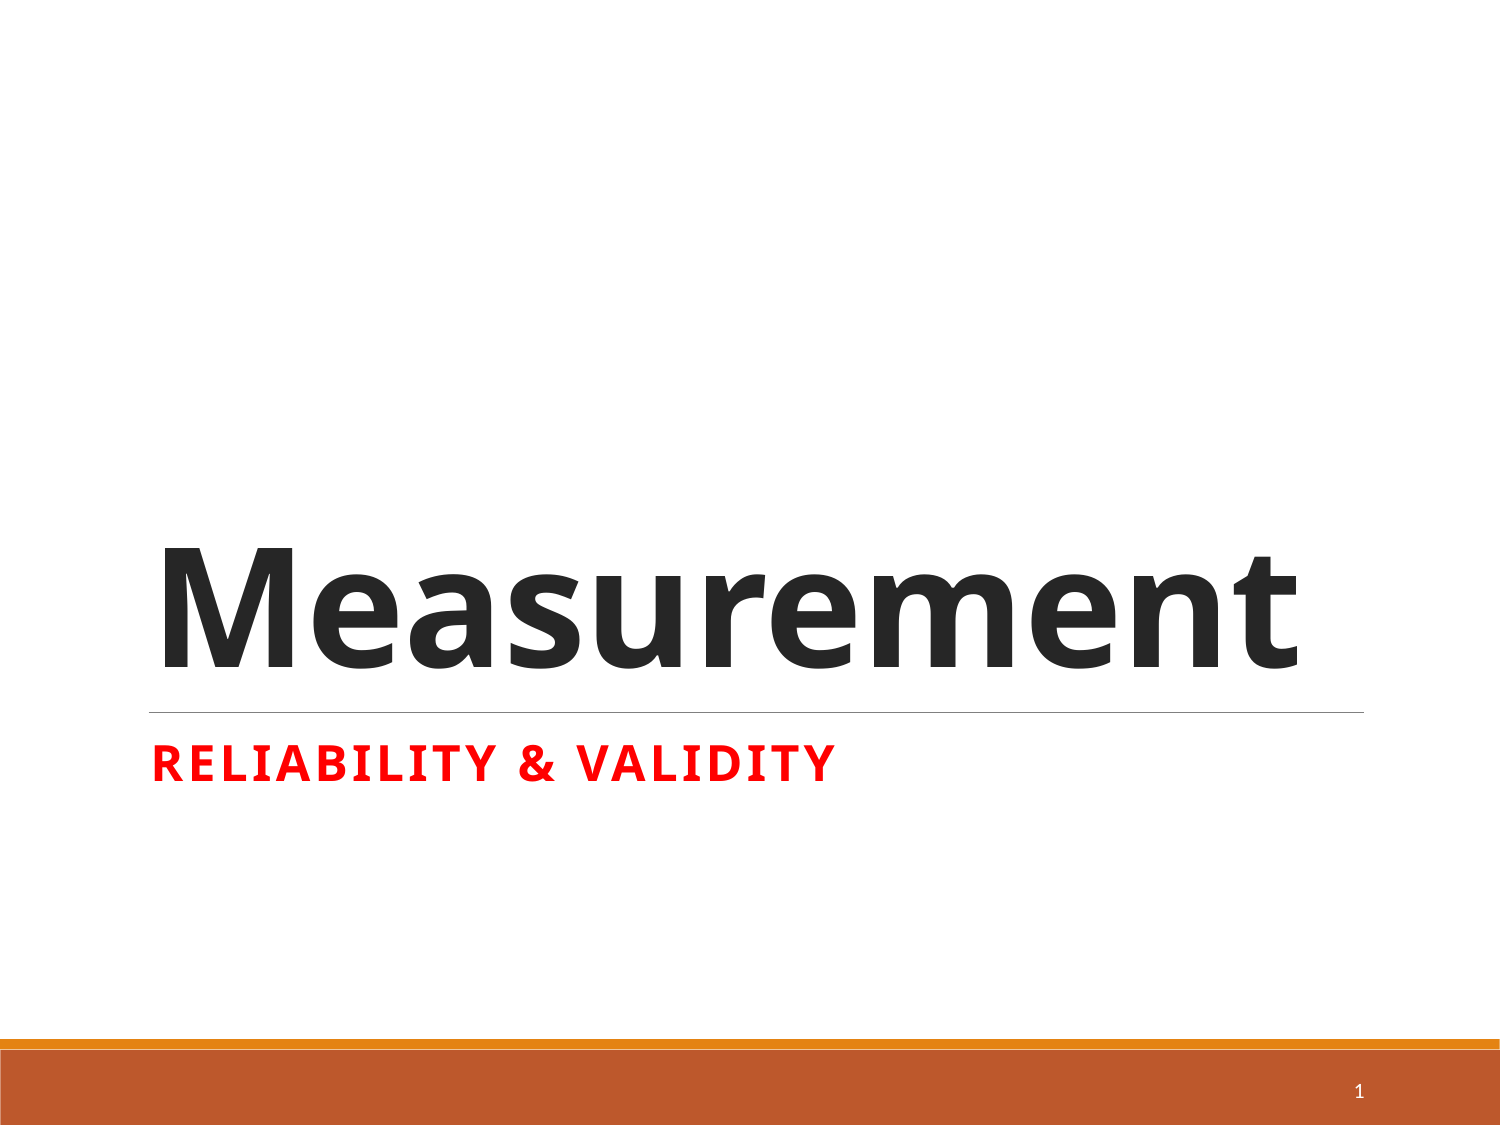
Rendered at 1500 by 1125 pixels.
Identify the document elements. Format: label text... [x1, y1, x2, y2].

title Measurement [135, 124, 1373, 710]
slide_number 1 [1218, 1059, 1380, 1120]
subtitle Reliability & Validity [135, 730, 1373, 919]
